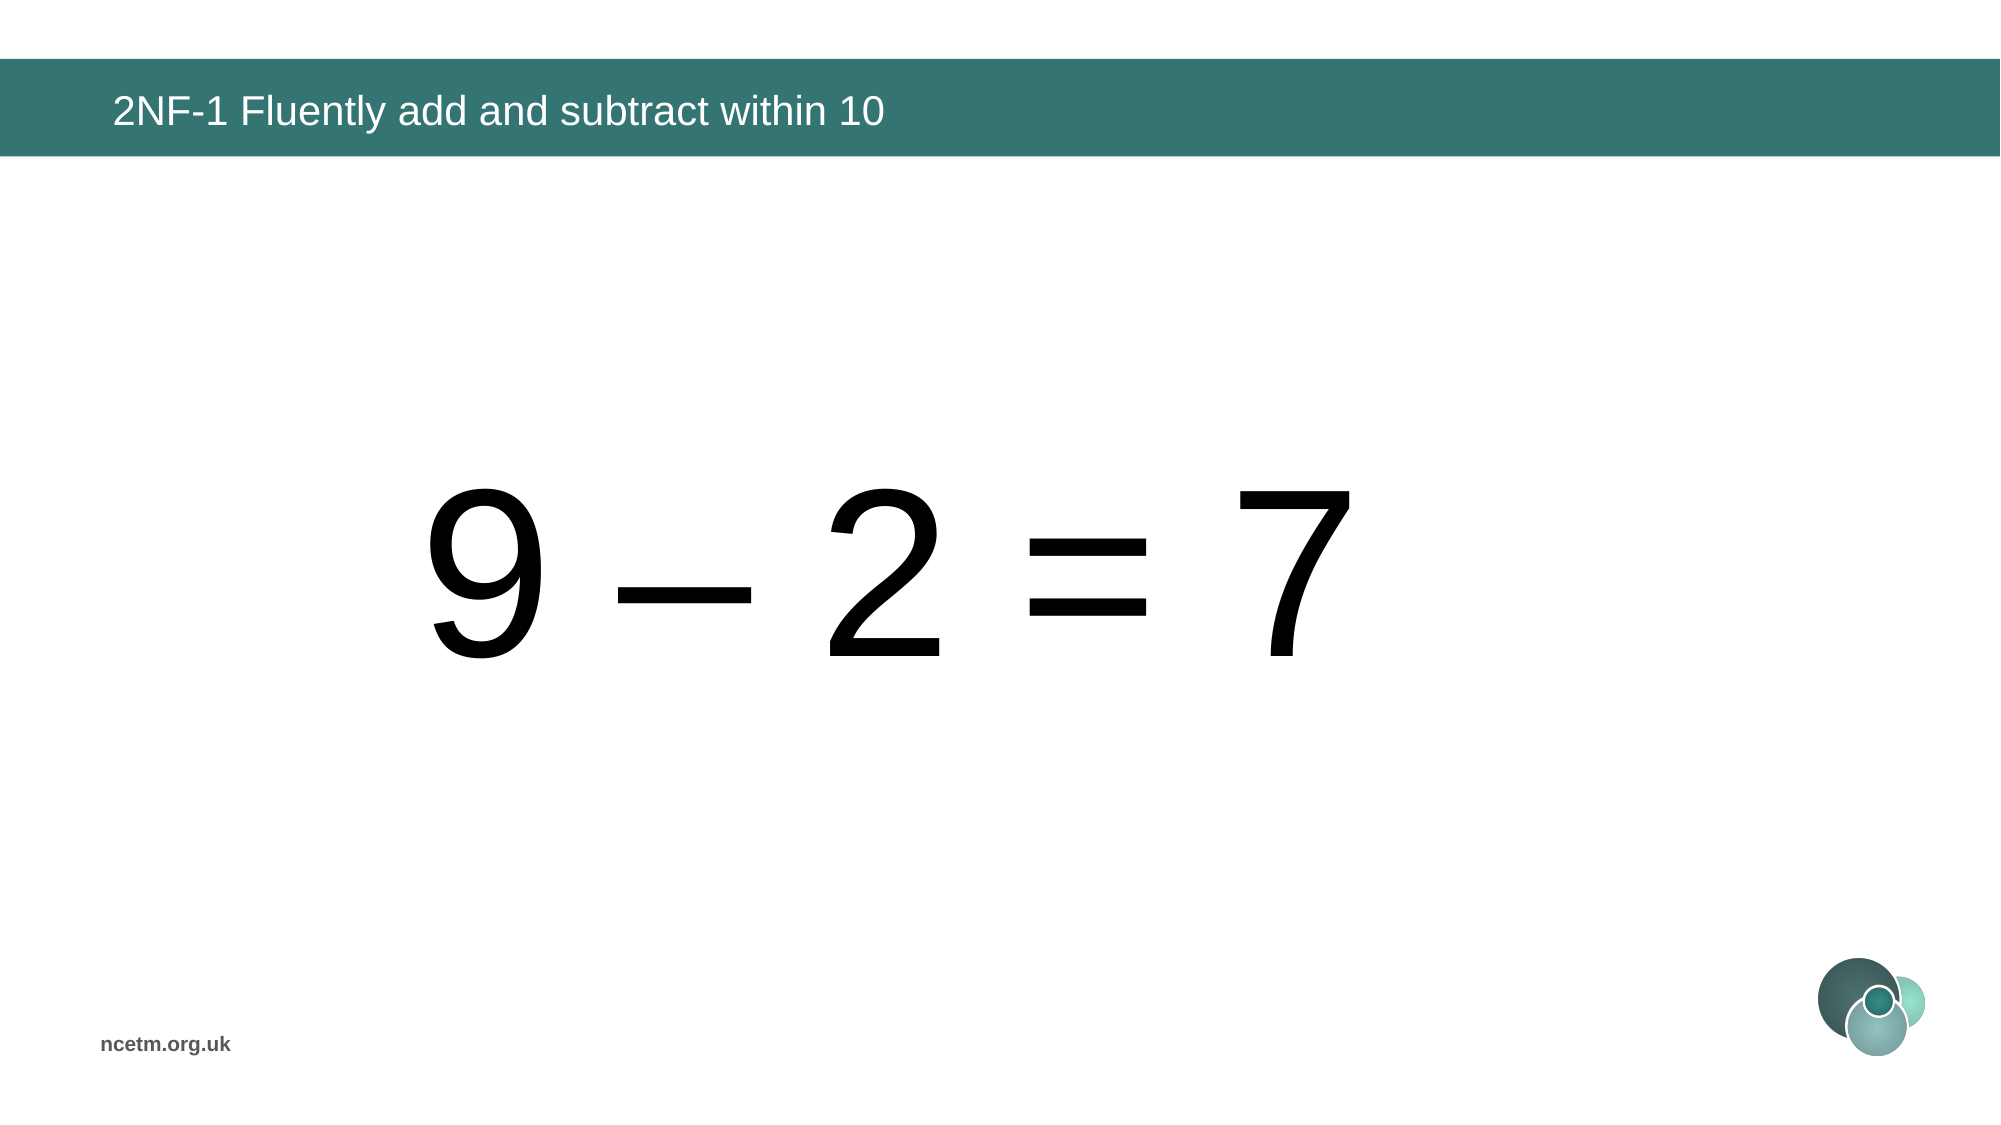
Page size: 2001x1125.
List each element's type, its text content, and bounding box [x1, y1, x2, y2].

text_box 7 [1213, 409, 1377, 712]
title 2NF-1 Fluently add and subtract within 10 [97, 76, 1945, 147]
text_box 9 – 2 = [404, 409, 1213, 712]
picture [1818, 958, 1925, 1056]
